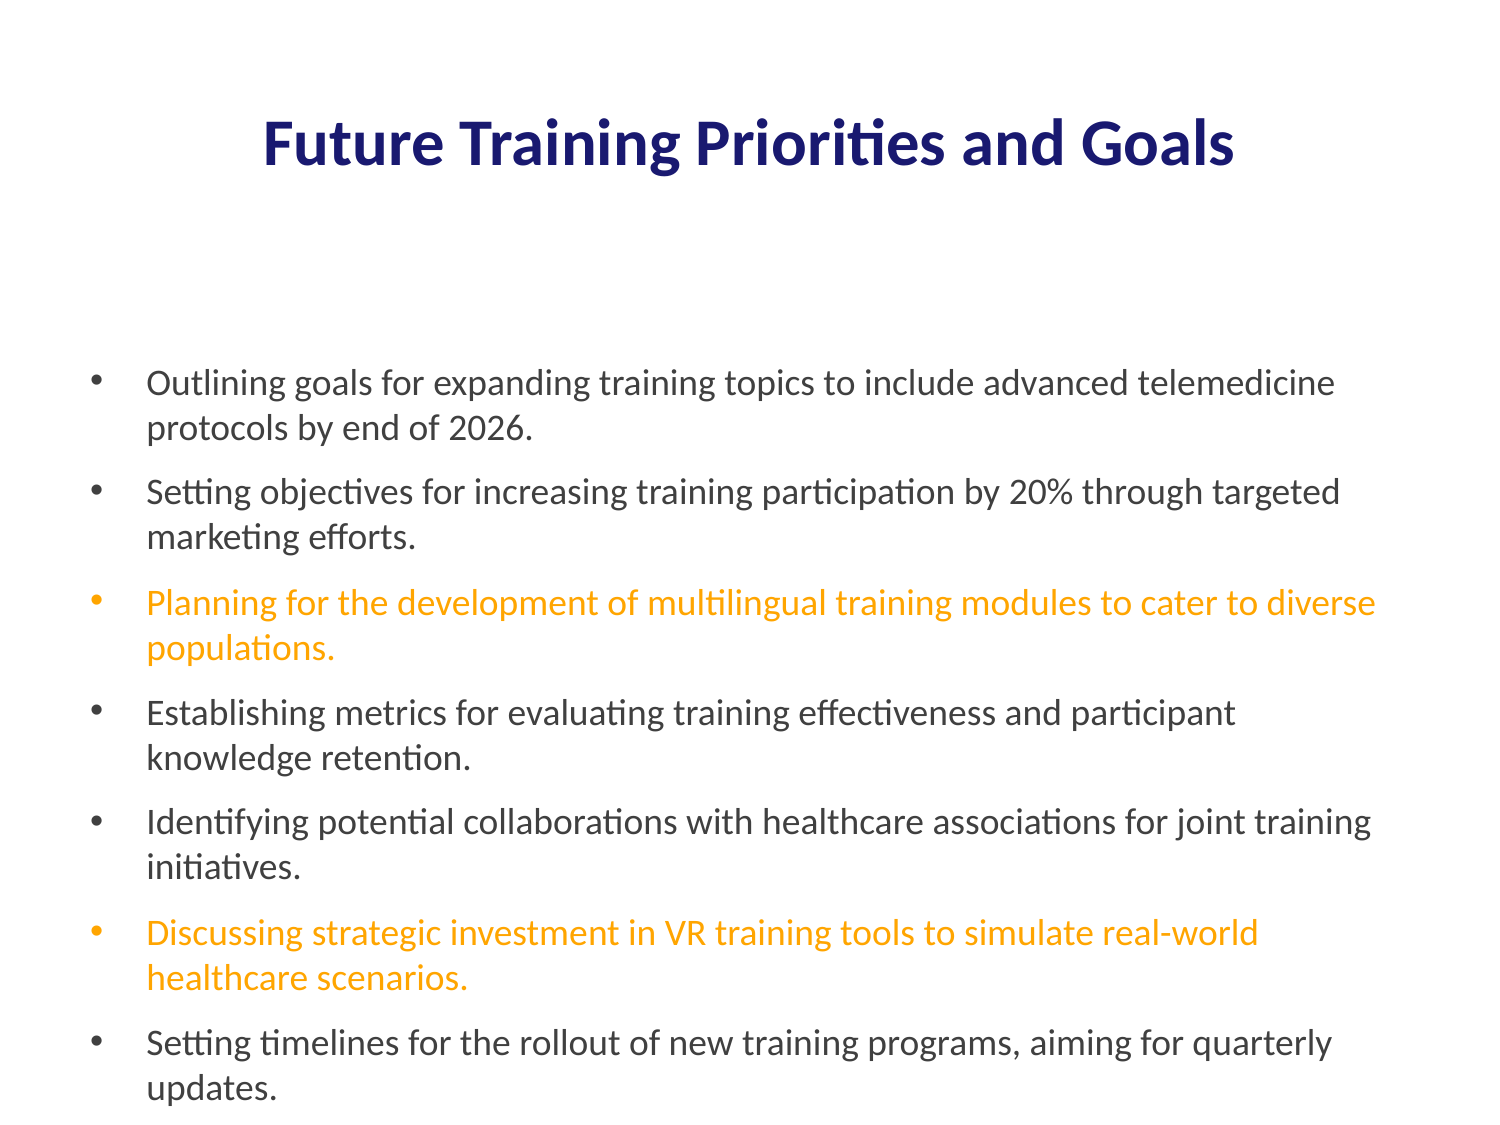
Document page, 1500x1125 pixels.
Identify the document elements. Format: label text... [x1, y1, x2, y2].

list Outlining goals for expanding training topics to include advanced telemedicine protocols by end of 2026. Setting objectives for increasing training participation by 20% through targeted marketing efforts. Planning for the development of multilingual training modules to cater to diverse populations. Establishing metrics for evaluating training effectiveness and participant knowledge retention. Identifying potential collaborations with healthcare associations for joint training initiatives. Discussing strategic investment in VR training tools to simulate real-world healthcare scenarios. Setting timelines for the rollout of new training programs, aiming for quarterly updates. [75, 262, 1425, 1005]
title Future Training Priorities and Goals [75, 45, 1425, 233]
